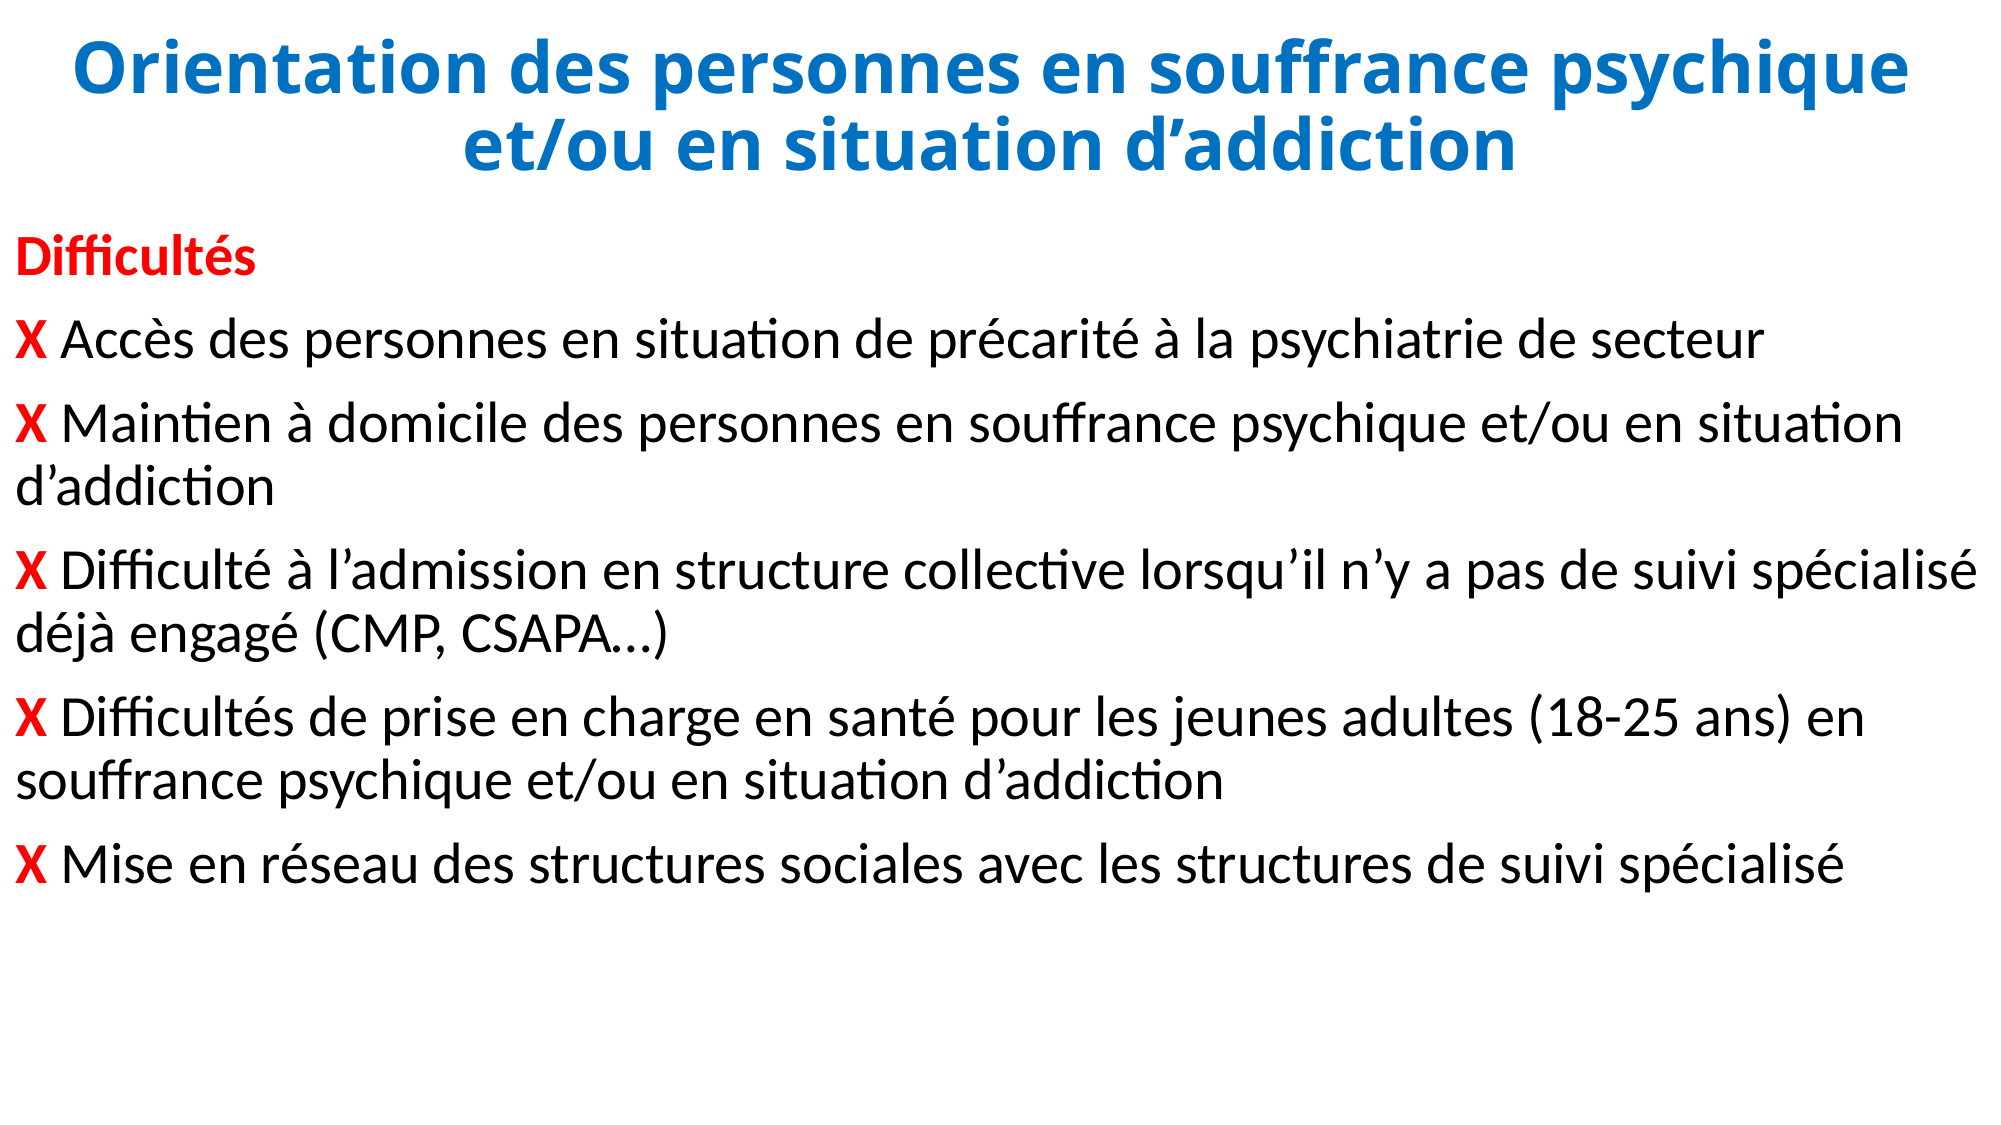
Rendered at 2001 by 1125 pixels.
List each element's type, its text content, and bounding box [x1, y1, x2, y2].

list Difficultés X Accès des personnes en situation de précarité à la psychiatrie de secteur X Maintien à domicile des personnes en souffrance psychique et/ou en situation d’addiction X Difficulté à l’admission en structure collective lorsqu’il n’y a pas de suivi spécialisé déjà engagé (CMP, CSAPA…) X Difficultés de prise en charge en santé pour les jeunes adultes (18-25 ans) en souffrance psychique et/ou en situation d’addiction X Mise en réseau des structures sociales avec les structures de suivi spécialisé [0, 217, 2000, 1125]
title Orientation des personnes en souffrance psychique et/ou en situation d’addiction [0, 0, 2000, 217]
